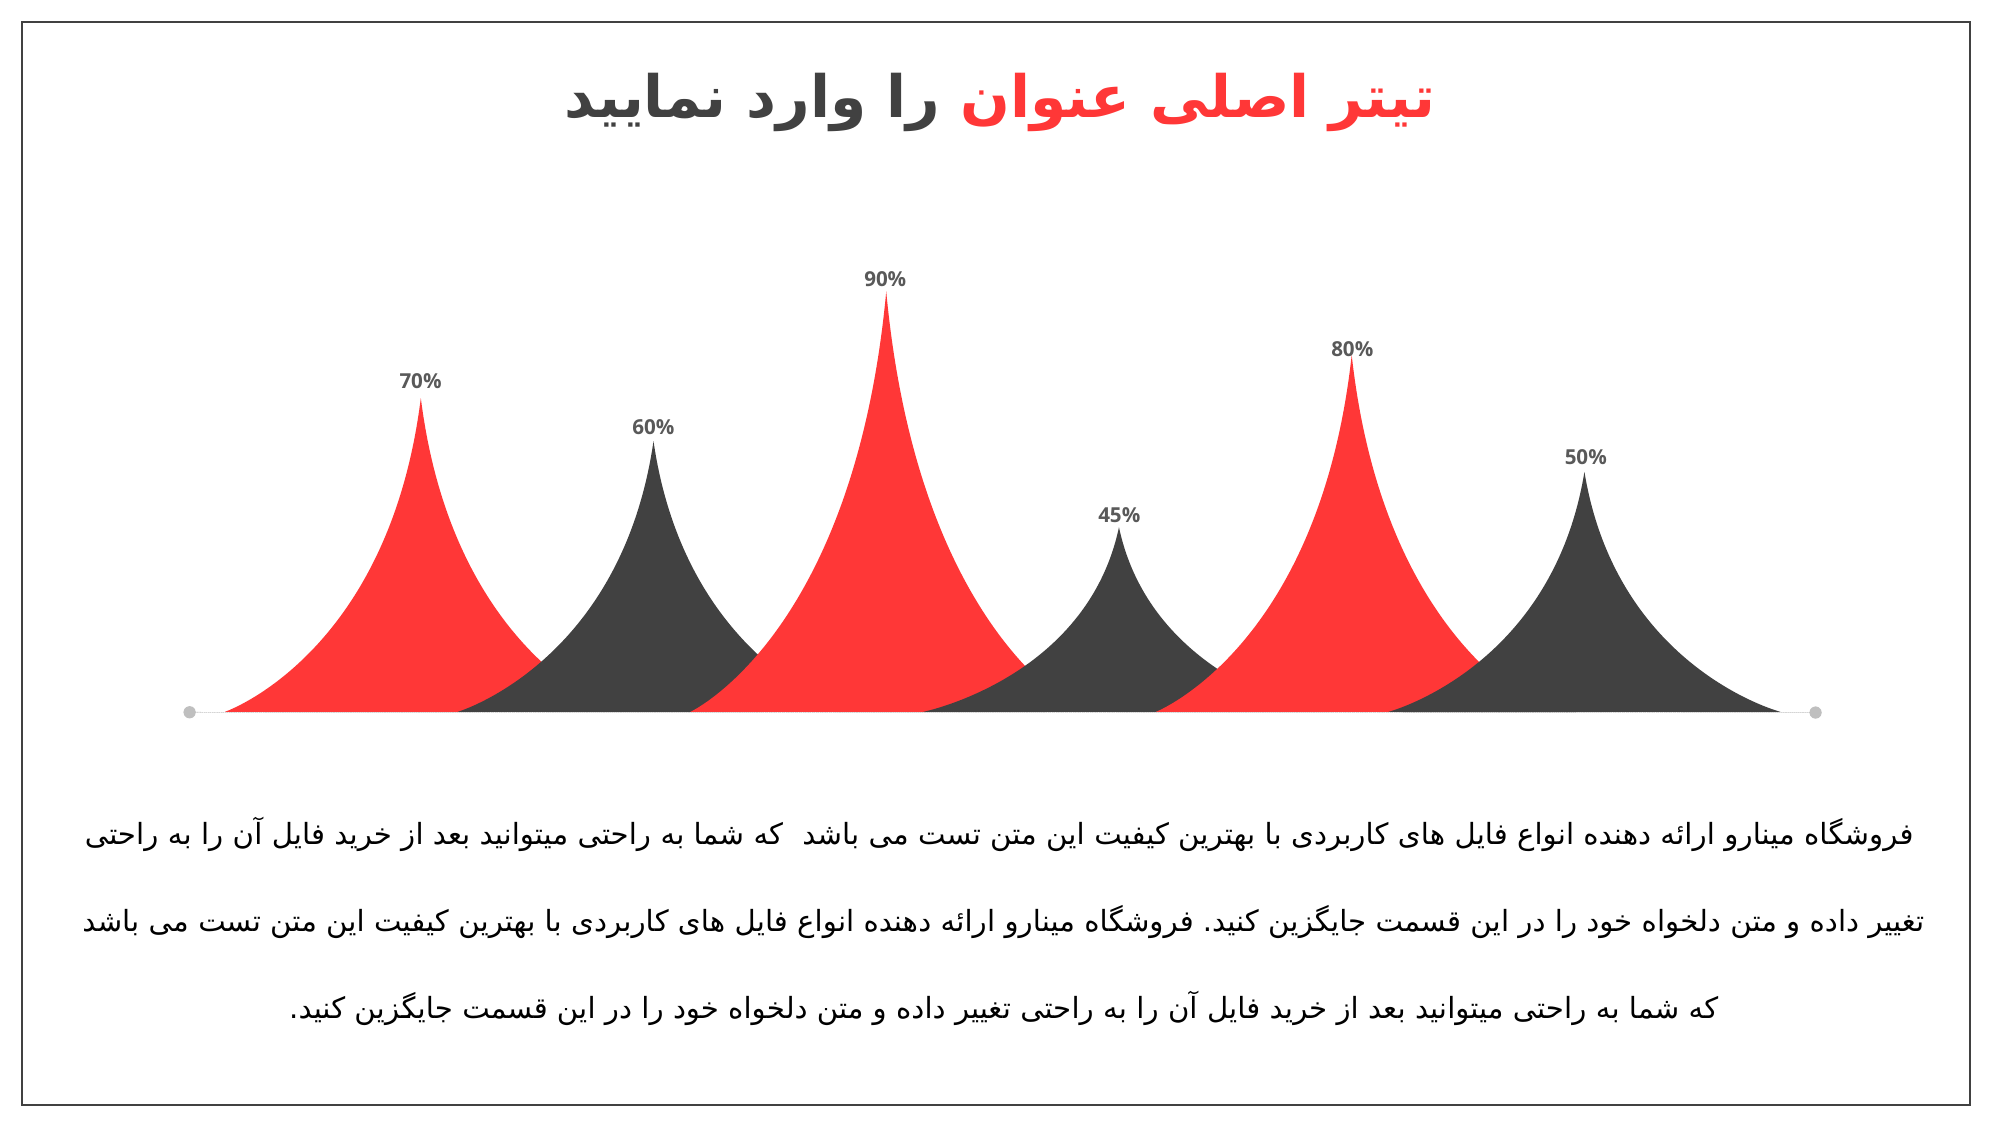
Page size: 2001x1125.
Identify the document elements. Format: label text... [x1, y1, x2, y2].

text_box تیتر اصلی عنوان را وارد نمایید [0, 16, 2000, 137]
text_box فروشگاه مینارو ارائه دهنده انواع فایل های کاربردی با بهترین کیفیت این متن تست می باشد که شما به راحتی میتوانید بعد از خرید فایل آن را به راحتی تغییر داده و متن دلخواه خود را در این قسمت جایگزین کنید. فروشگاه مینارو ارائه دهنده انواع فایل های کاربردی با بهترین کیفیت این متن تست می باشد که شما به راحتی میتوانید بعد از خرید فایل آن را به راحتی تغییر داده و متن دلخواه خود را در این قسمت جایگزین کنید. [57, 755, 1943, 1033]
text_box [21, 137, 1971, 1106]
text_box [189, 256, 1816, 713]
